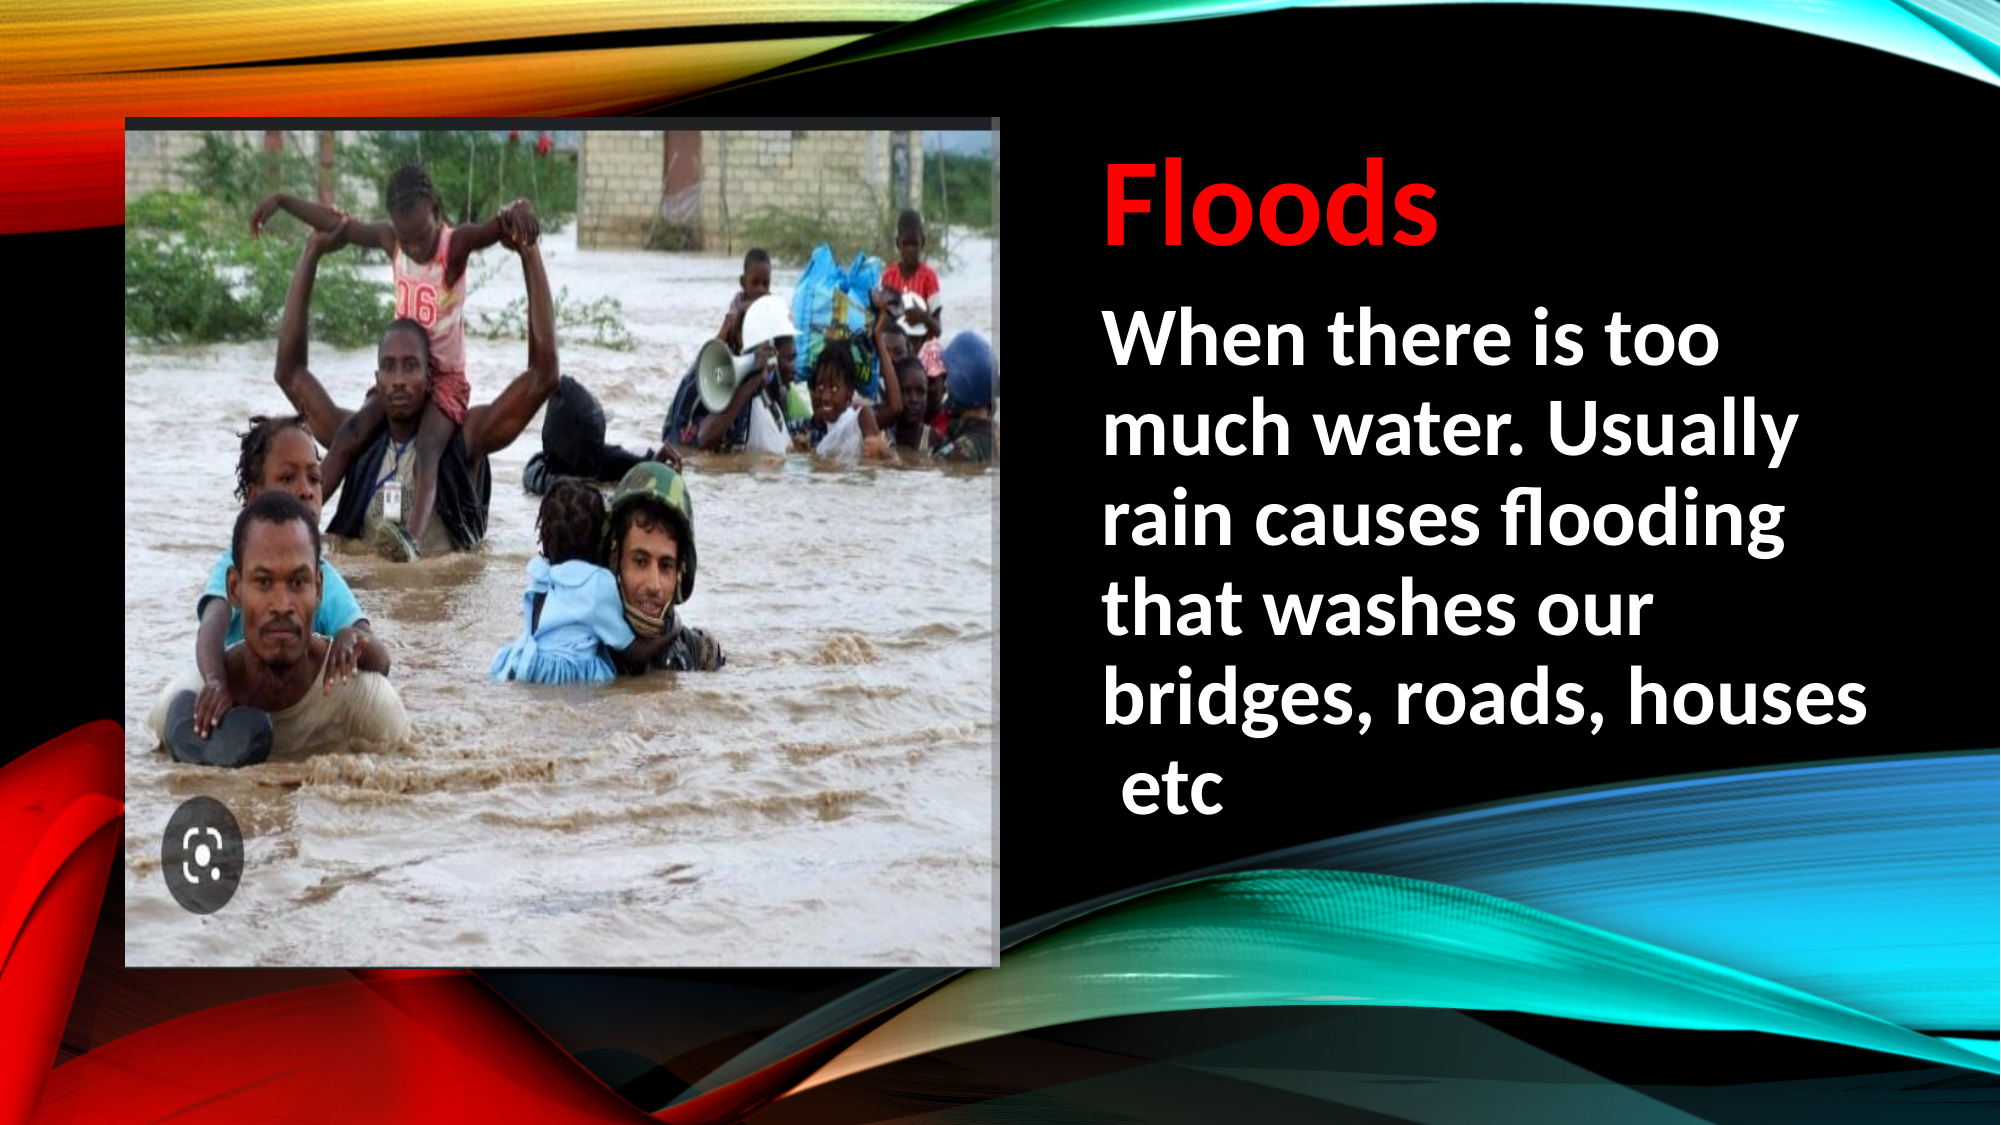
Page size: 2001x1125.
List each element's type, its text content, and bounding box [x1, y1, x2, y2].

subtitle Floods When there is too much water. Usually rain causes flooding that washes our bridges, roads, houses etc [1086, 130, 1899, 995]
picture [0, 0, 2000, 1125]
